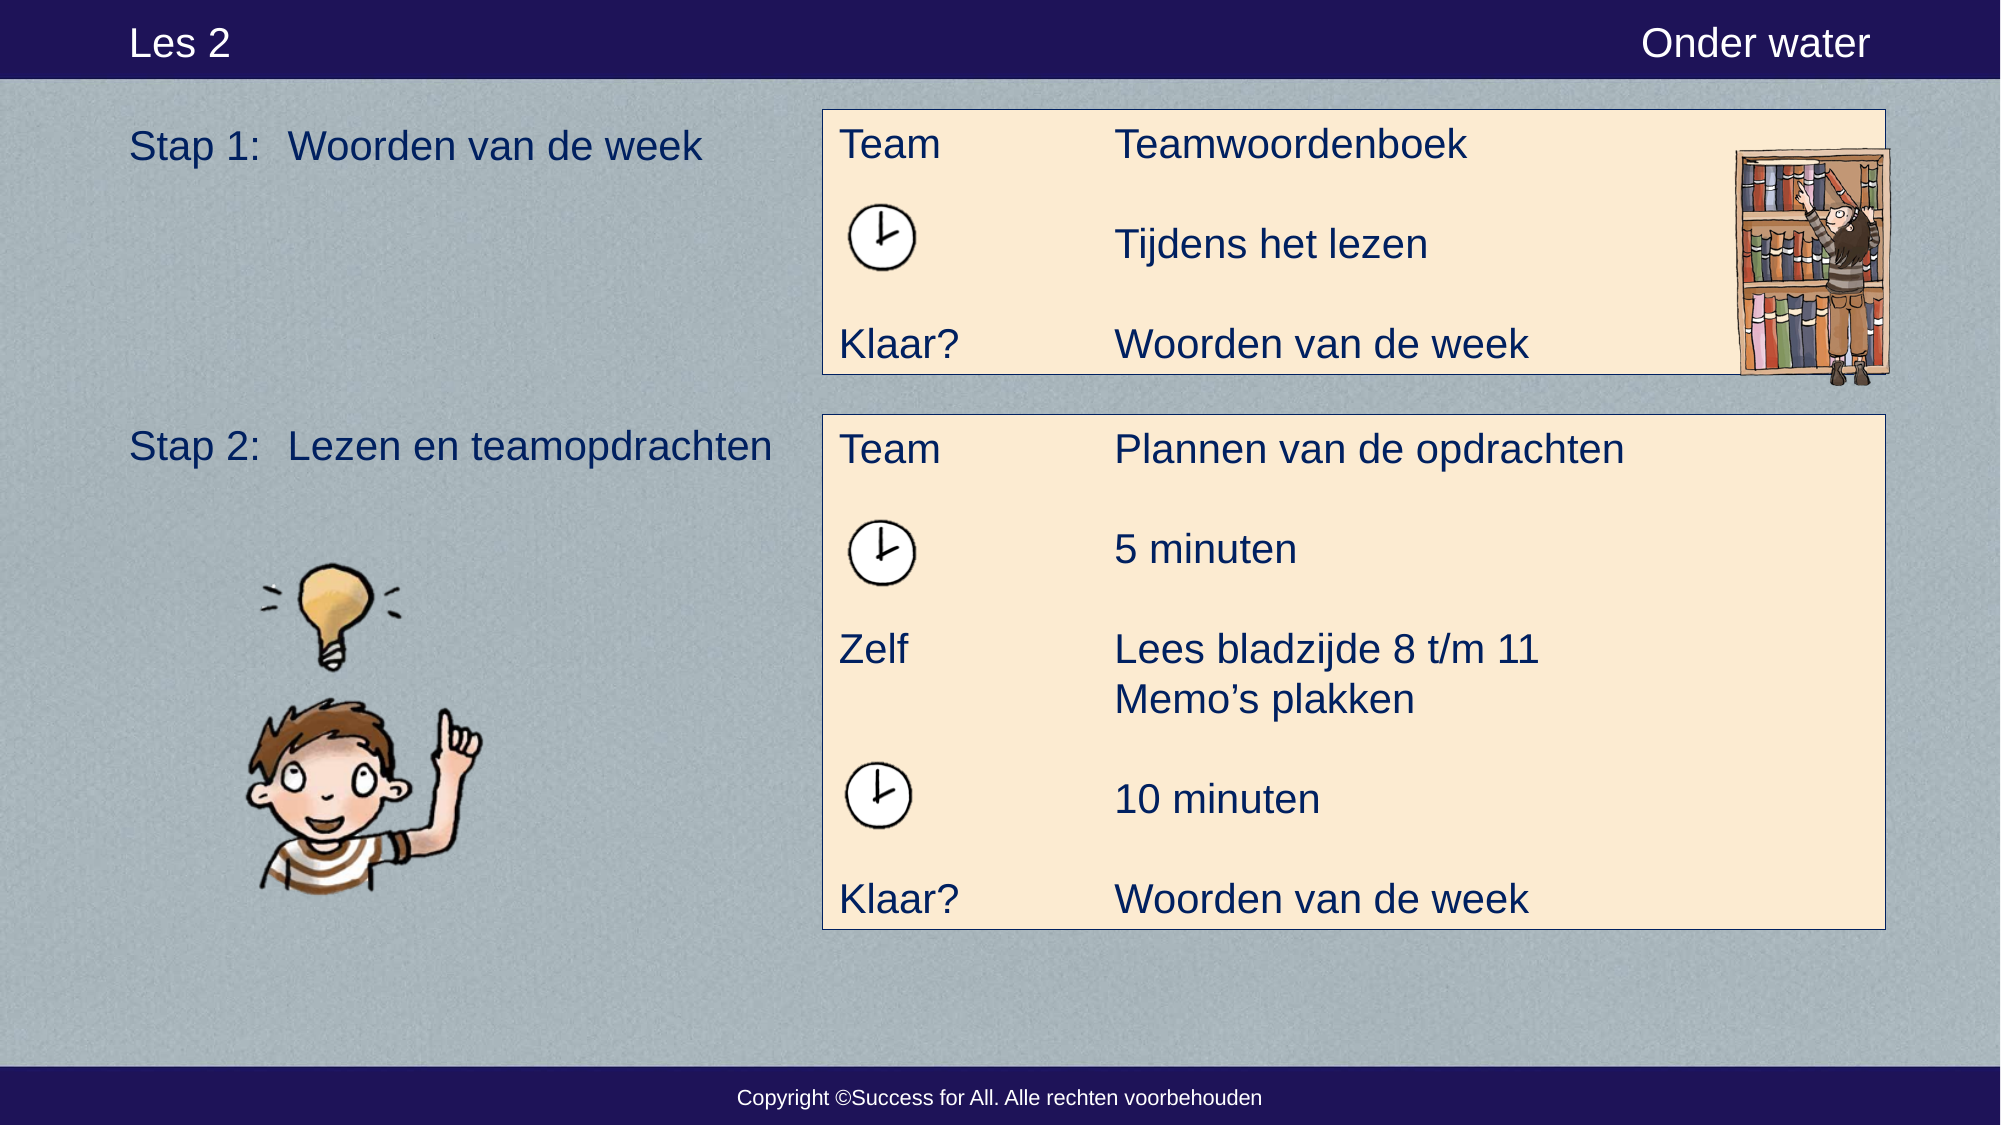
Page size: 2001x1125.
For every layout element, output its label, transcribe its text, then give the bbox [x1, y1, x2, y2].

text_box Copyright ©Success for All. Alle rechten voorbehouden [0, 1076, 2000, 1125]
picture [0, 0, 2001, 1125]
text_box Team Plannen van de opdrachten 5 minuten Zelf Lees bladzijde 8 t/m 11 Memo’s plakken 10 minuten Klaar? Woorden van de week [822, 414, 1886, 930]
text_box Team Teamwoordenboek Tijdens het lezen Klaar? Woorden van de week [822, 109, 1886, 375]
text_box Les 2 [114, 8, 354, 73]
text_box Stap 1: Woorden van de week Stap 2: Lezen en teamopdrachten [114, 111, 907, 527]
text_box Onder water [999, 8, 1886, 73]
